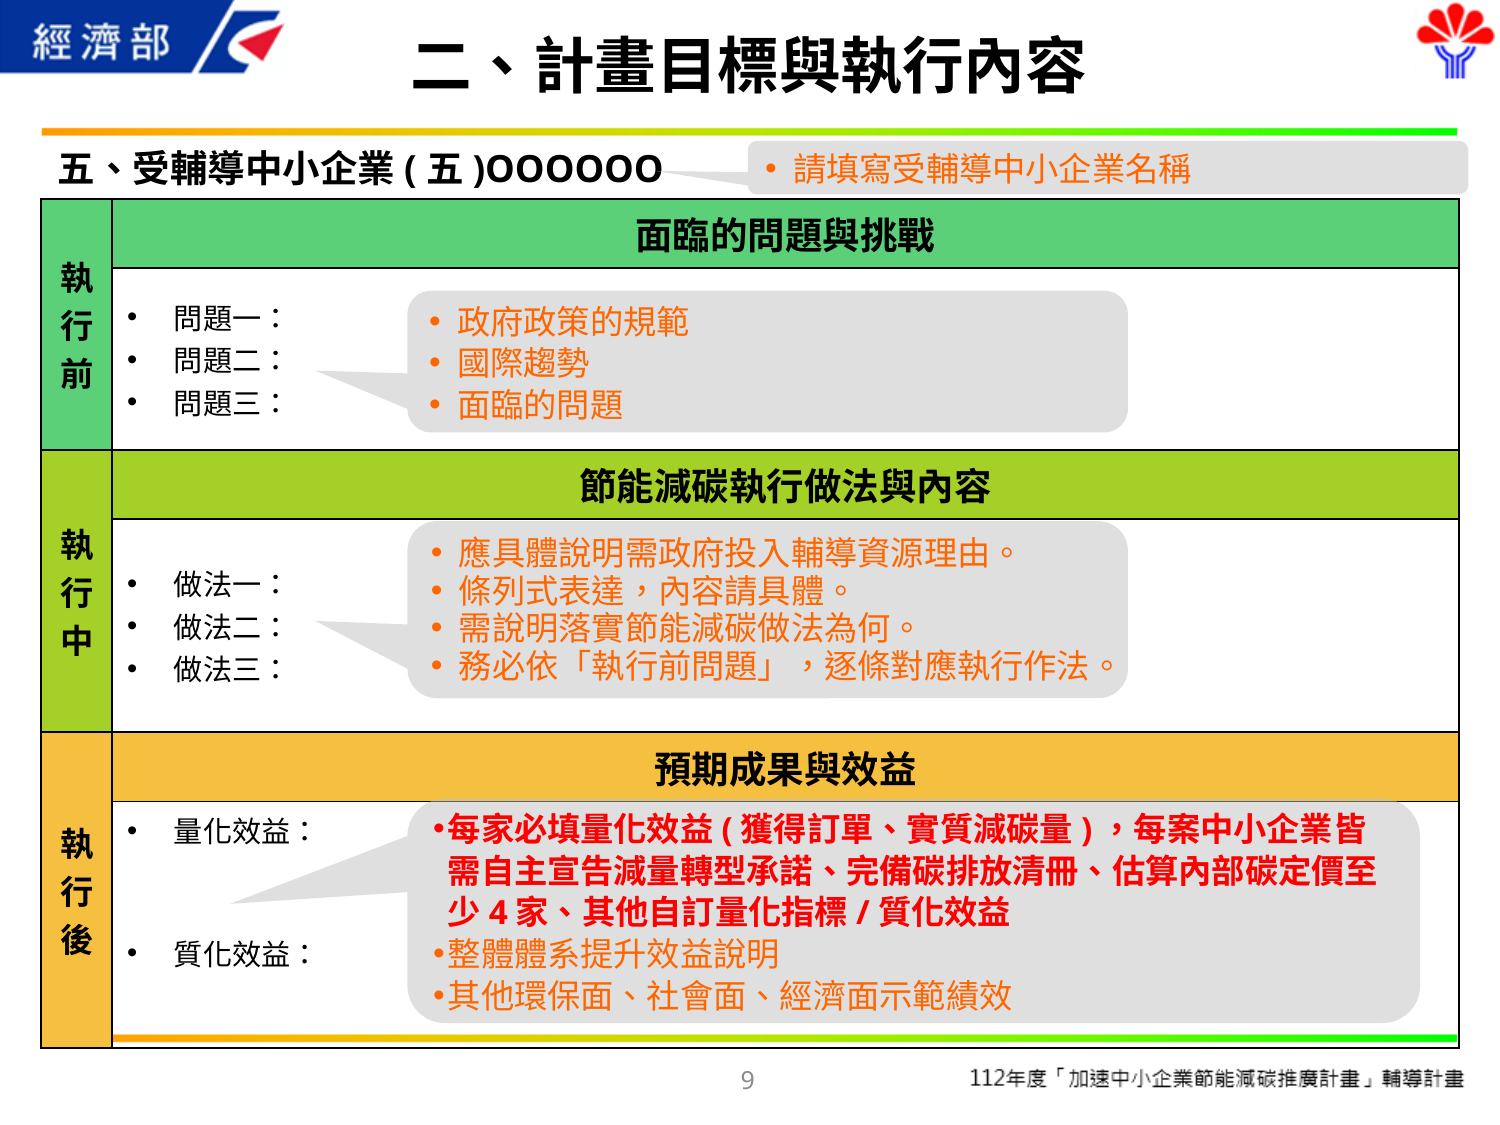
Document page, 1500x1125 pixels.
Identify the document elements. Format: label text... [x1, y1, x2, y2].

table_cell 預期成果與效益 [113, 733, 1458, 801]
text_box 五、受輔導中小企業(五)OOOOOO [42, 137, 679, 198]
table_cell 執行後 [42, 733, 111, 1047]
picture [0, 0, 1500, 1125]
table_header 面臨的問題與挑戰 [113, 200, 1458, 267]
title 二、計畫目標與執行內容 [0, 19, 1497, 109]
table_cell 量化效益： 質化效益： [113, 802, 1458, 1047]
text_box 每家必填量化效益(獲得訂單、實質減碳量)，每案中小企業皆需自主宣告減量轉型承諾、完備碳排放清冊、估算內部碳定價至少4家、其他自訂量化指標/質化效益 整體體系提升效益說明 其他環保面、社會面、經濟面示範績效 [228, 796, 1423, 1026]
table_cell 節能減碳執行做法與內容 [113, 451, 1458, 518]
table_cell 執行中 [42, 451, 111, 731]
table_cell 做法一： 做法二： 做法三： [113, 520, 1458, 731]
table_header 執行前 [42, 200, 111, 449]
text_box 應具體說明需政府投入輔導資源理由。 條列式表達，內容請具體。 需說明落實節能減碳做法為何。 務必依「執行前問題」，逐條對應執行作法。 [313, 519, 1131, 701]
table_cell 問題一： 問題二： 問題三： [113, 269, 1458, 449]
slide_number 9 [572, 1051, 923, 1112]
text_box 請填寫受輔導中小企業名稱 [653, 138, 1471, 197]
text_box 政府政策的規範 國際趨勢 面臨的問題 [313, 288, 1131, 435]
